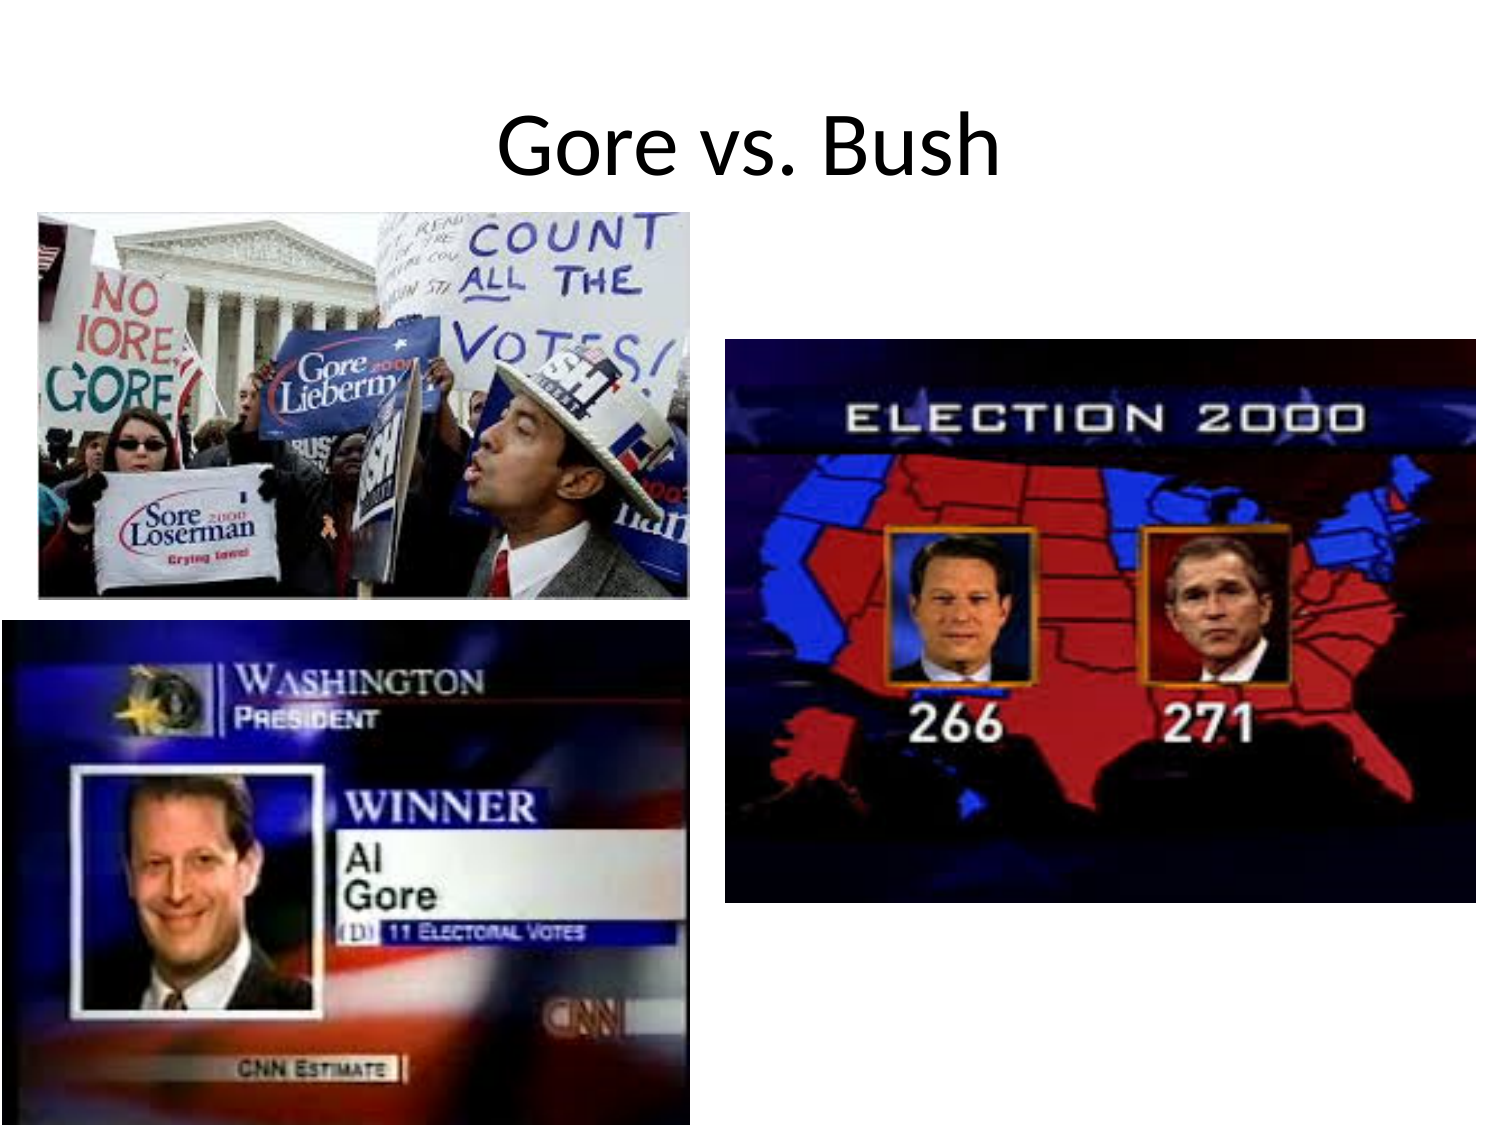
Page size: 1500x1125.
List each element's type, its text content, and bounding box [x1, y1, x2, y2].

picture [724, 339, 1477, 903]
picture [37, 212, 690, 601]
picture [2, 620, 690, 1125]
title Gore vs. Bush [75, 45, 1425, 233]
